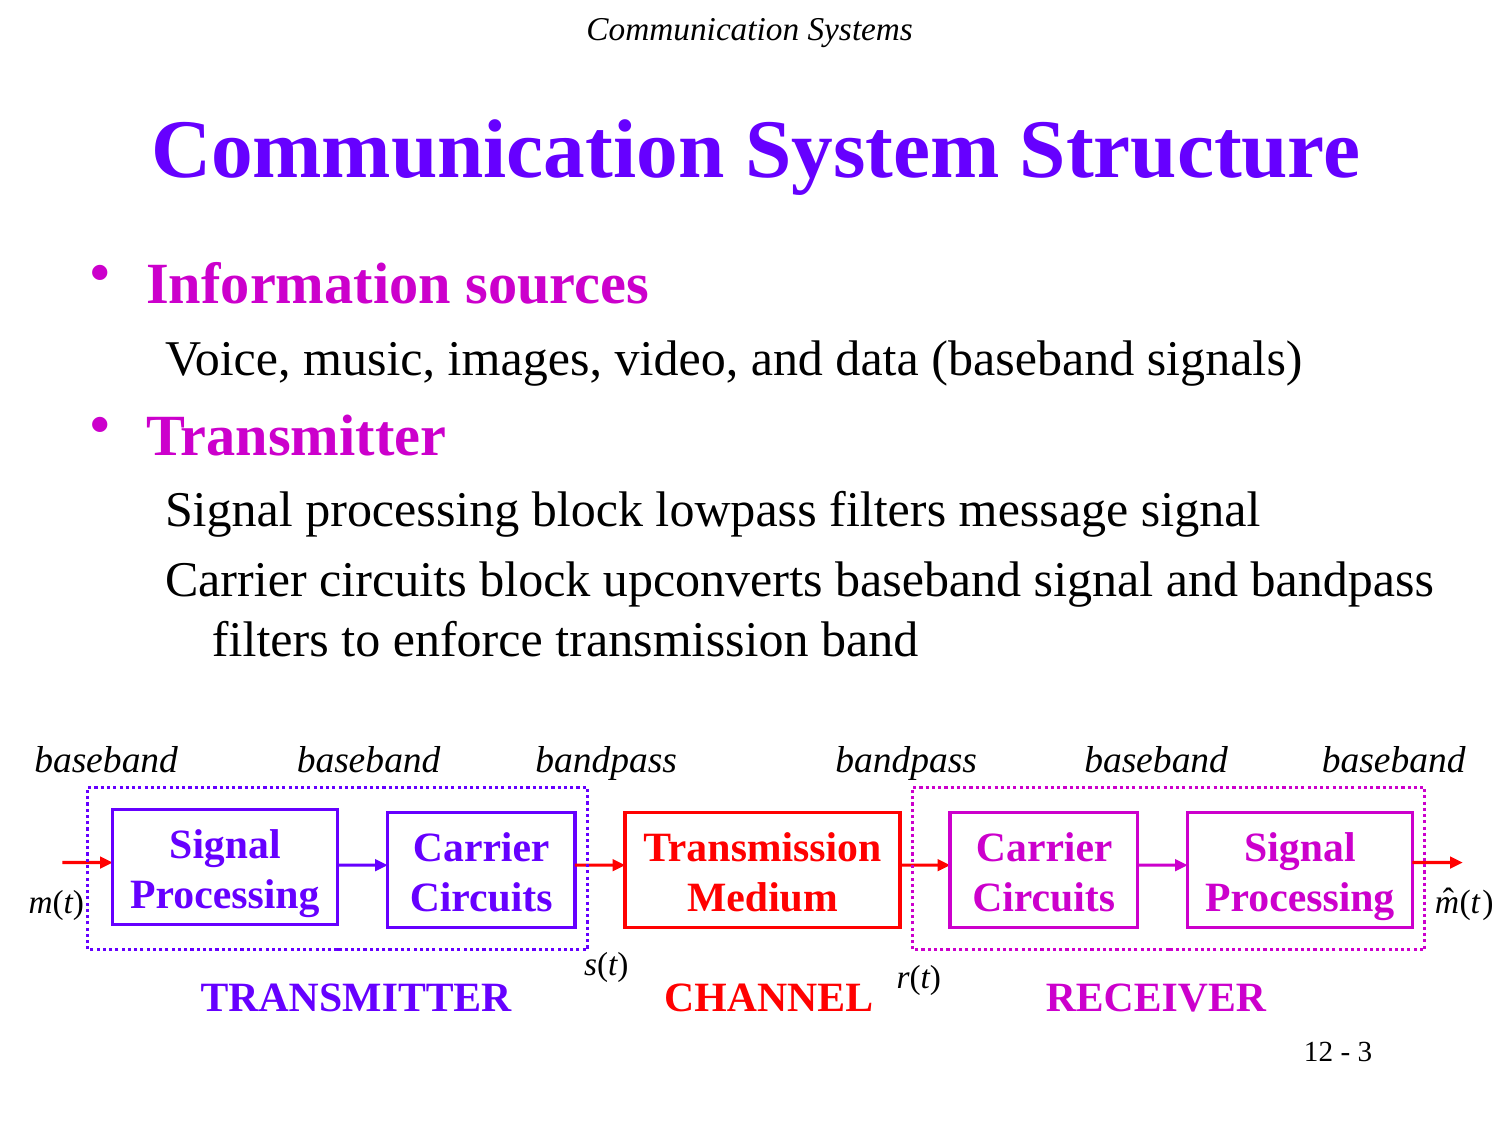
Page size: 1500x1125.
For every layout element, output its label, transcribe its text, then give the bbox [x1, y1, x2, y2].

text_box bandpass [512, 727, 700, 785]
slide_number 12 - 3 [1074, 1036, 1388, 1101]
text_box baseband [12, 727, 200, 786]
text_box bandpass [812, 727, 1000, 785]
text_box baseband [1299, 727, 1488, 785]
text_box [12, 787, 1500, 1028]
text_box baseband [275, 727, 463, 785]
title Communication System Structure [74, 55, 1438, 237]
text_box baseband [1062, 727, 1250, 785]
text_box Communication Systems [0, 0, 1500, 55]
list Information sources Voice, music, images, video, and data (baseband signals) Transmitter Signal processing block lowpass filters message signal Carrier circuits block upconverts baseband signal and bandpass filters to enforce transmission band [74, 237, 1463, 785]
